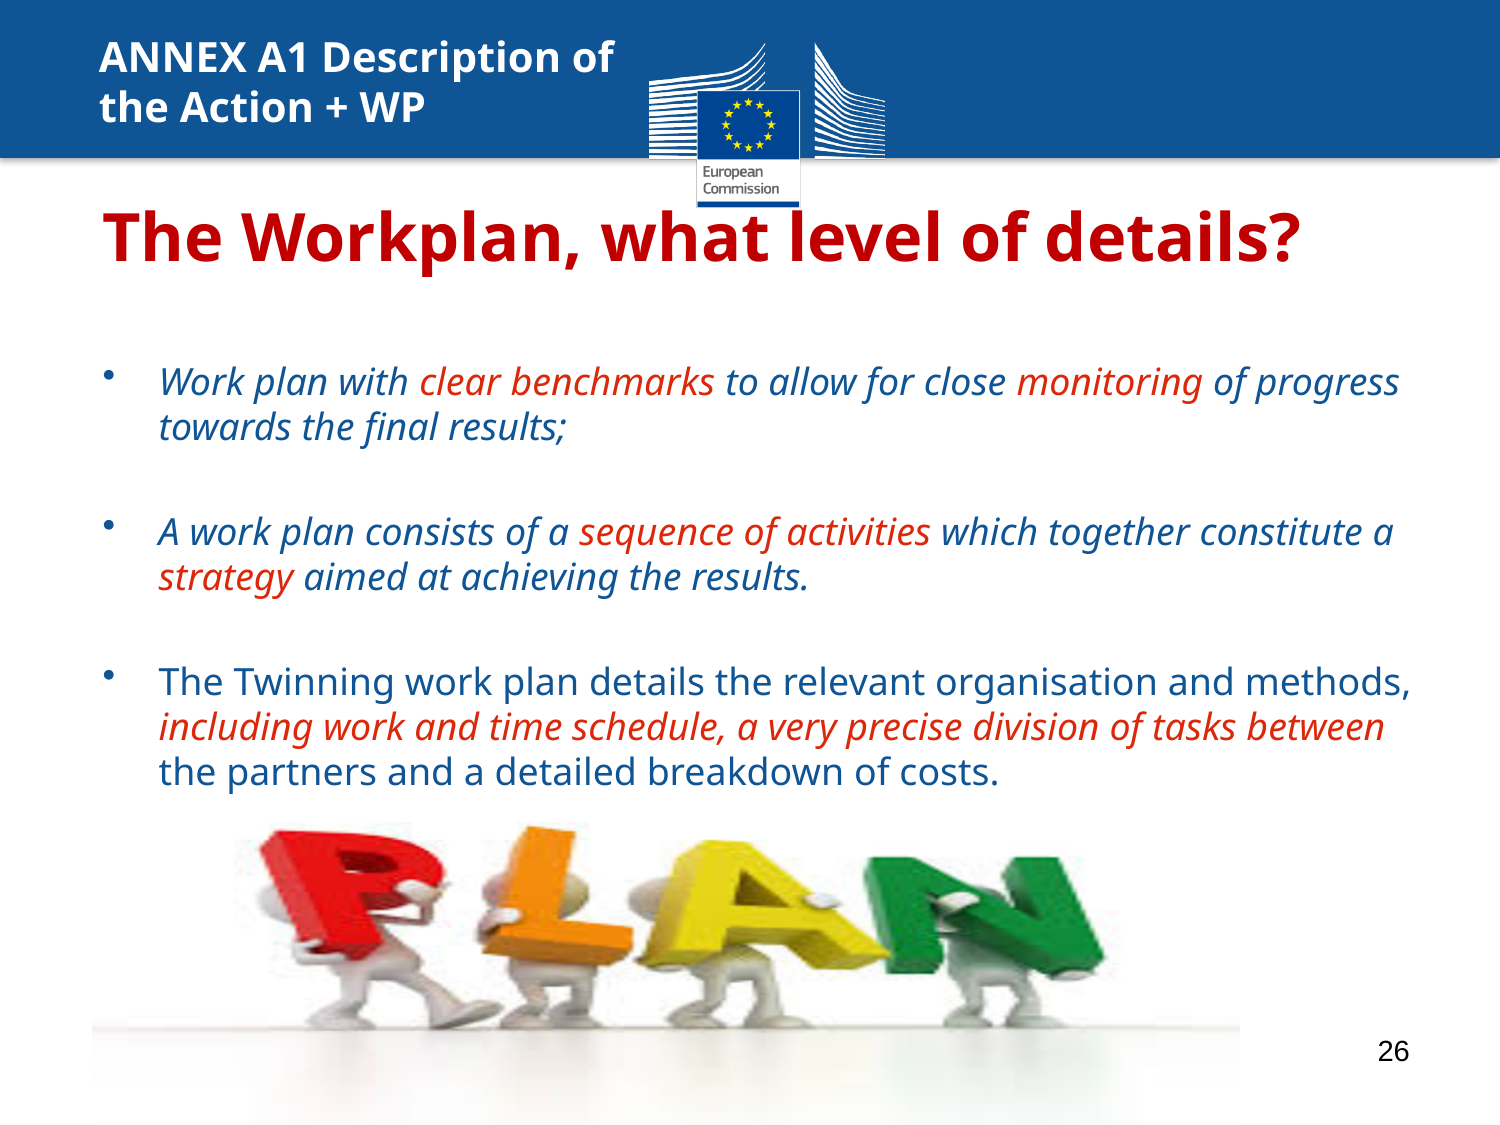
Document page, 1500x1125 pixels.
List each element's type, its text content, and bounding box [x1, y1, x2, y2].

picture [92, 699, 1240, 1125]
text_box The Workplan, what level of details? [87, 187, 1325, 363]
slide_number 26 [1245, 1024, 1425, 1103]
list Work plan with clear benchmarks to allow for close monitoring of progress towards the final results; A work plan consists of a sequence of activities which together constitute a strategy aimed at achieving the results. The Twinning work plan details the relevant organisation and methods, including work and time schedule, a very precise division of tasks between the partners and a detailed breakdown of costs. [87, 350, 1438, 1004]
picture [649, 42, 885, 187]
title ANNEX A1 Description of the Action + WP [24, 37, 675, 125]
